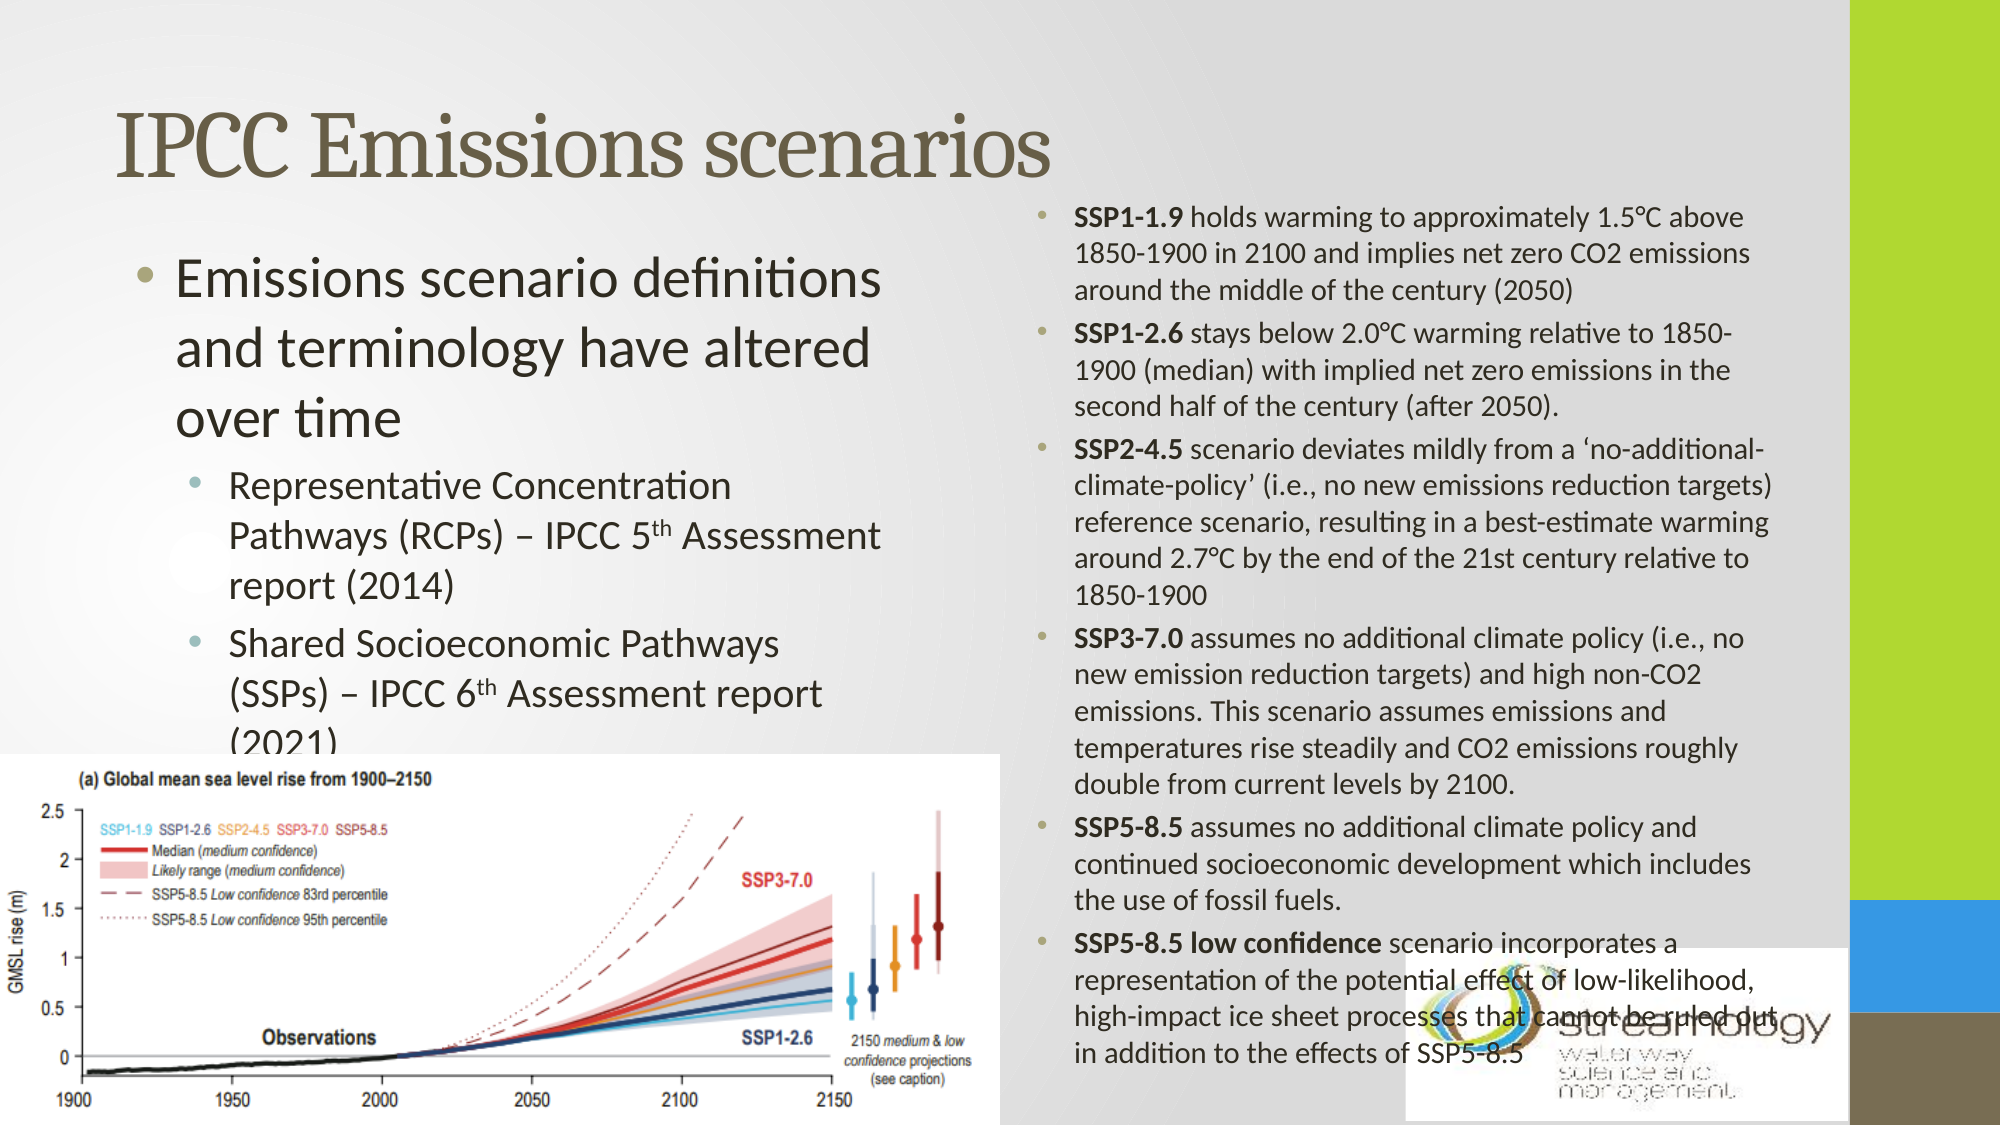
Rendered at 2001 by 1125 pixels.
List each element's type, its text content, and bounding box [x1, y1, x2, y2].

list SSP1-1.9 holds warming to approximately 1.5°C above 1850-1900 in 2100 and implies net zero CO2 emissions around the middle of the century (2050) SSP1-2.6 stays below 2.0°C warming relative to 1850-1900 (median) with implied net zero emissions in the second half of the century (after 2050). SSP2-4.5 scenario deviates mildly from a ‘no-additional- climate-policy’ (i.e., no new emissions reduction targets) reference scenario, resulting in a best-estimate warming around 2.7°C by the end of the 21st century relative to 1850-1900 SSP3-7.0 assumes no additional climate policy (i.e., no new emission reduction targets) and high non-CO2 emissions. This scenario assumes emissions and temperatures rise steadily and CO2 emissions roughly double from current levels by 2100. SSP5-8.5 assumes no additional climate policy and continued socioeconomic development which includes the use of fossil fuels. SSP5-8.5 low confidence scenario incorporates a representation of the potential effect of low-likelihood, high-impact ice sheet processes that cannot be ruled out in addition to the effects of SSP5-8.5 [1003, 189, 1804, 1080]
picture [0, 754, 1001, 1125]
picture [1405, 948, 1848, 1121]
title IPCC Emissions scenarios [99, 45, 1767, 233]
list Emissions scenario definitions and terminology have altered over time Representative Concentration Pathways (RCPs) – IPCC 5th Assessment report (2014) Shared Socioeconomic Pathways (SSPs) – IPCC 6th Assessment report (2021) [99, 232, 900, 747]
